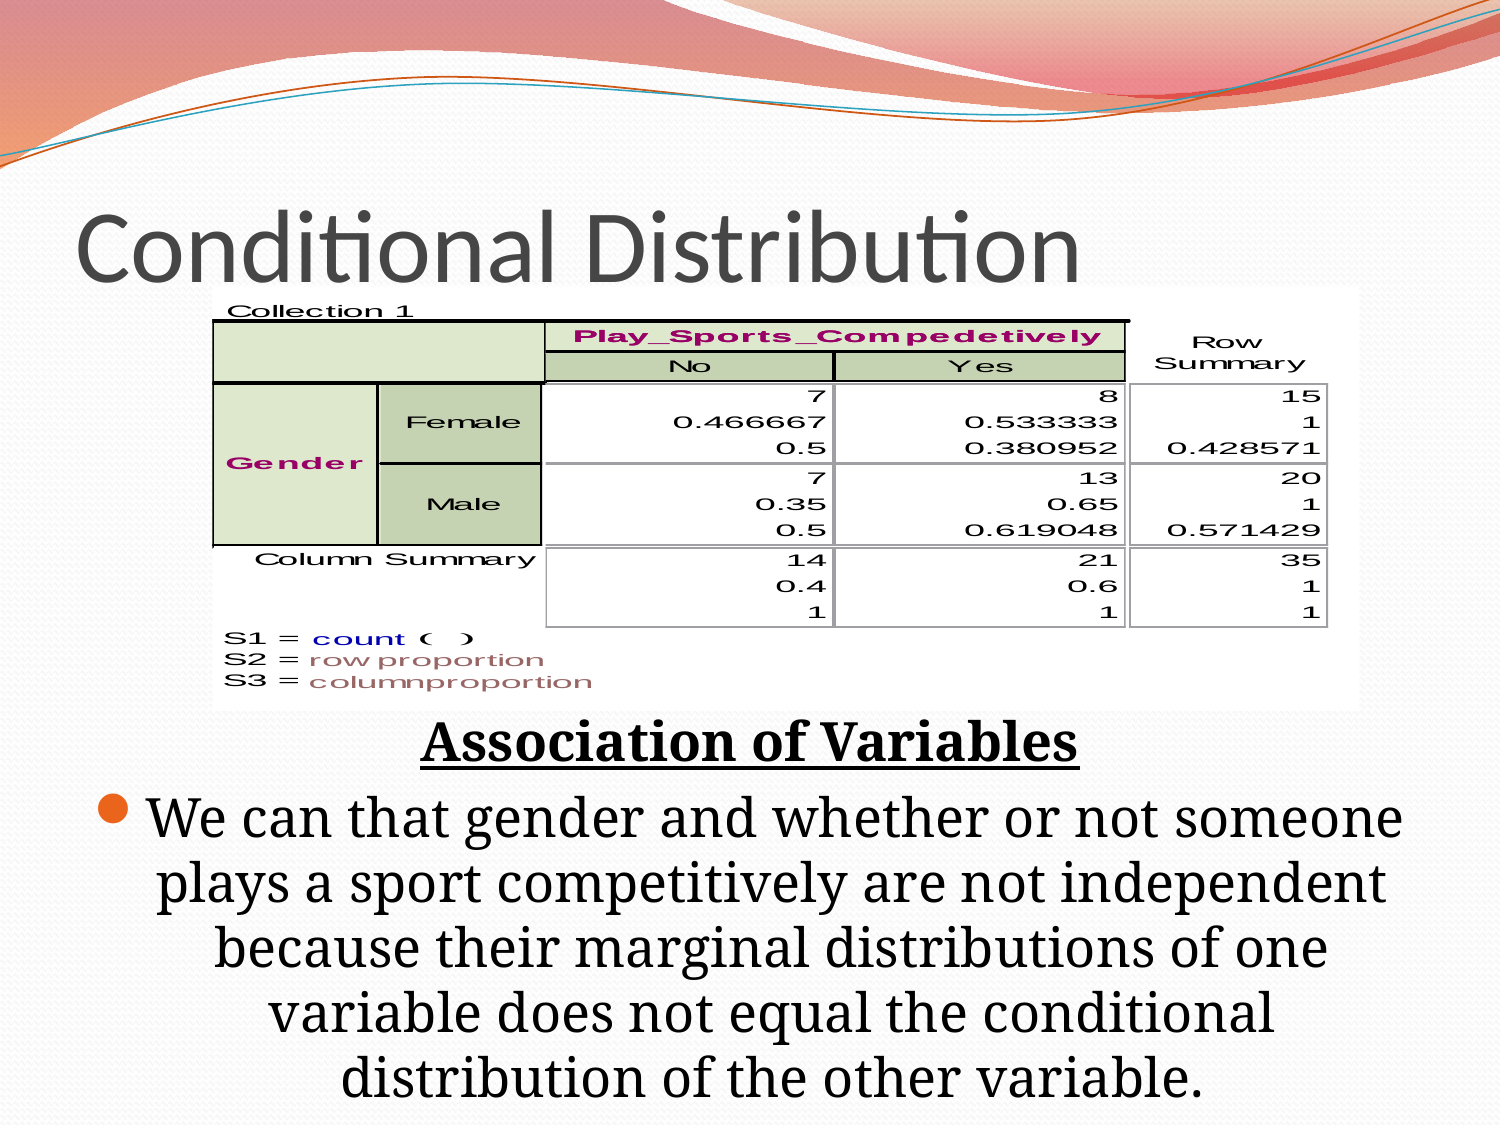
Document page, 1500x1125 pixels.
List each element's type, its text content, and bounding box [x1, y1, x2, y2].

picture [212, 287, 1363, 713]
list Association of Variables We can that gender and whether or not someone plays a sport competitively are not independent because their marginal distributions of one variable does not equal the conditional distribution of the other variable. [75, 699, 1425, 1125]
title Conditional Distribution [75, 115, 1425, 303]
